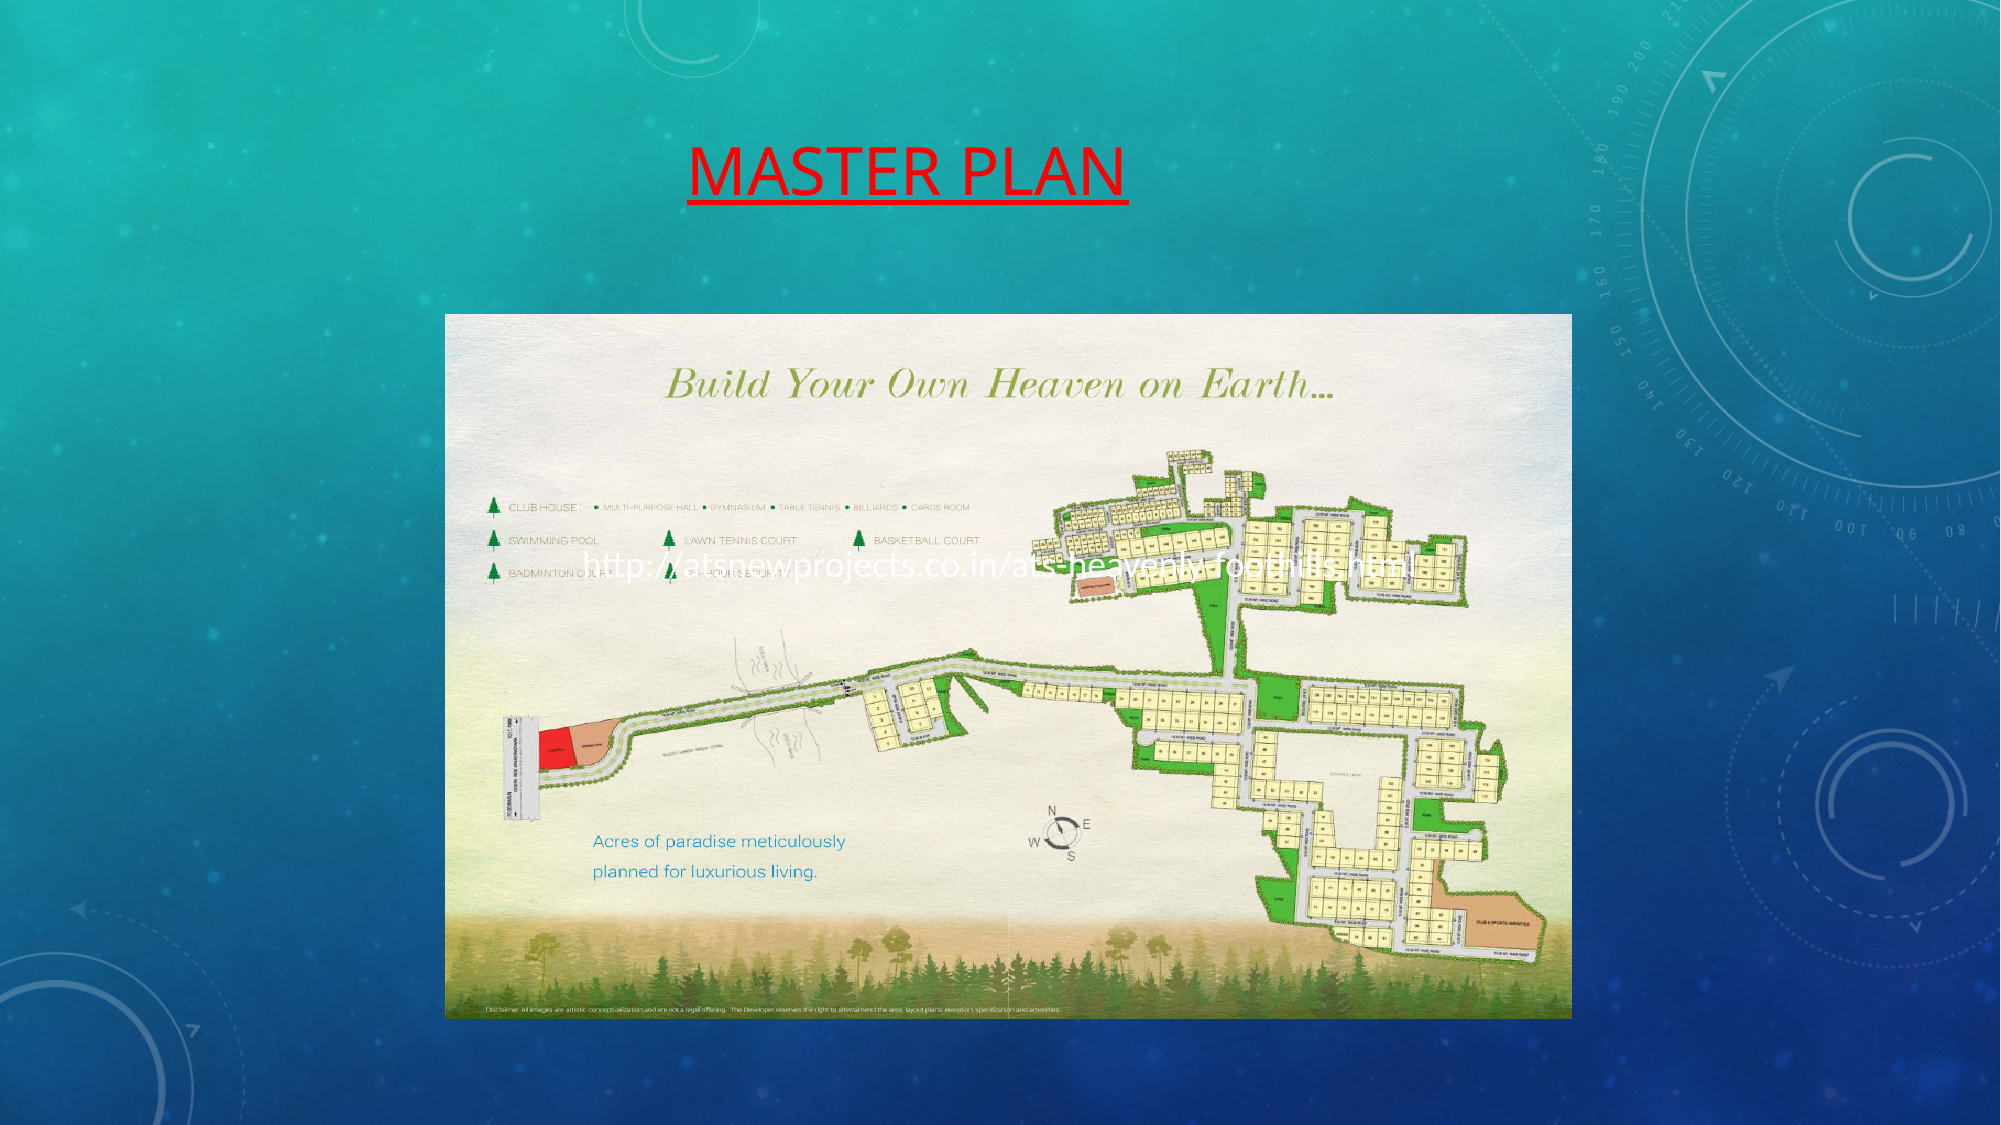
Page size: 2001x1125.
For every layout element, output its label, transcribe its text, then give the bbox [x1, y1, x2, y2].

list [445, 314, 1572, 1019]
title Master Plan [671, 99, 1775, 237]
picture [0, 0, 2001, 1125]
